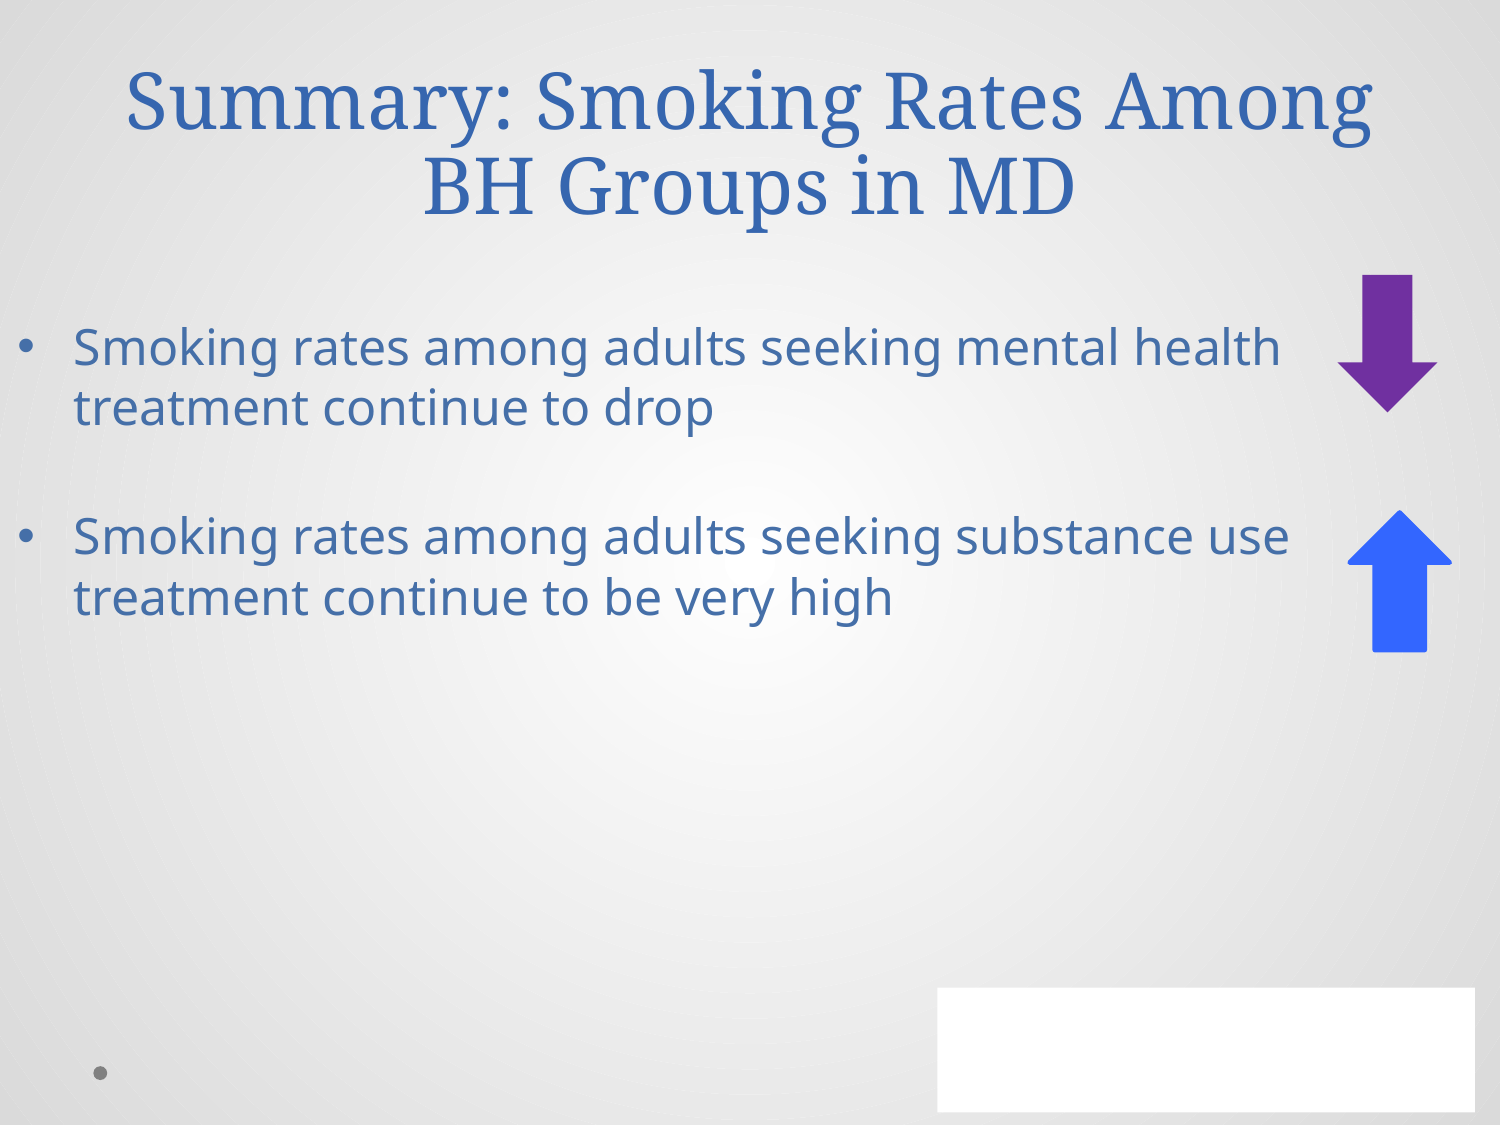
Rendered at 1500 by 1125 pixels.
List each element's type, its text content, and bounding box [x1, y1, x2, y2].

title Summary: Smoking Rates Among BH Groups in MD [75, 50, 1425, 238]
text_box [1347, 510, 1452, 653]
text_box [1335, 272, 1440, 415]
list Smoking rates among adults seeking mental health treatment continue to drop Smoking rates among adults seeking substance use treatment continue to be very high [2, 307, 1353, 1050]
text_box [937, 987, 1475, 1113]
